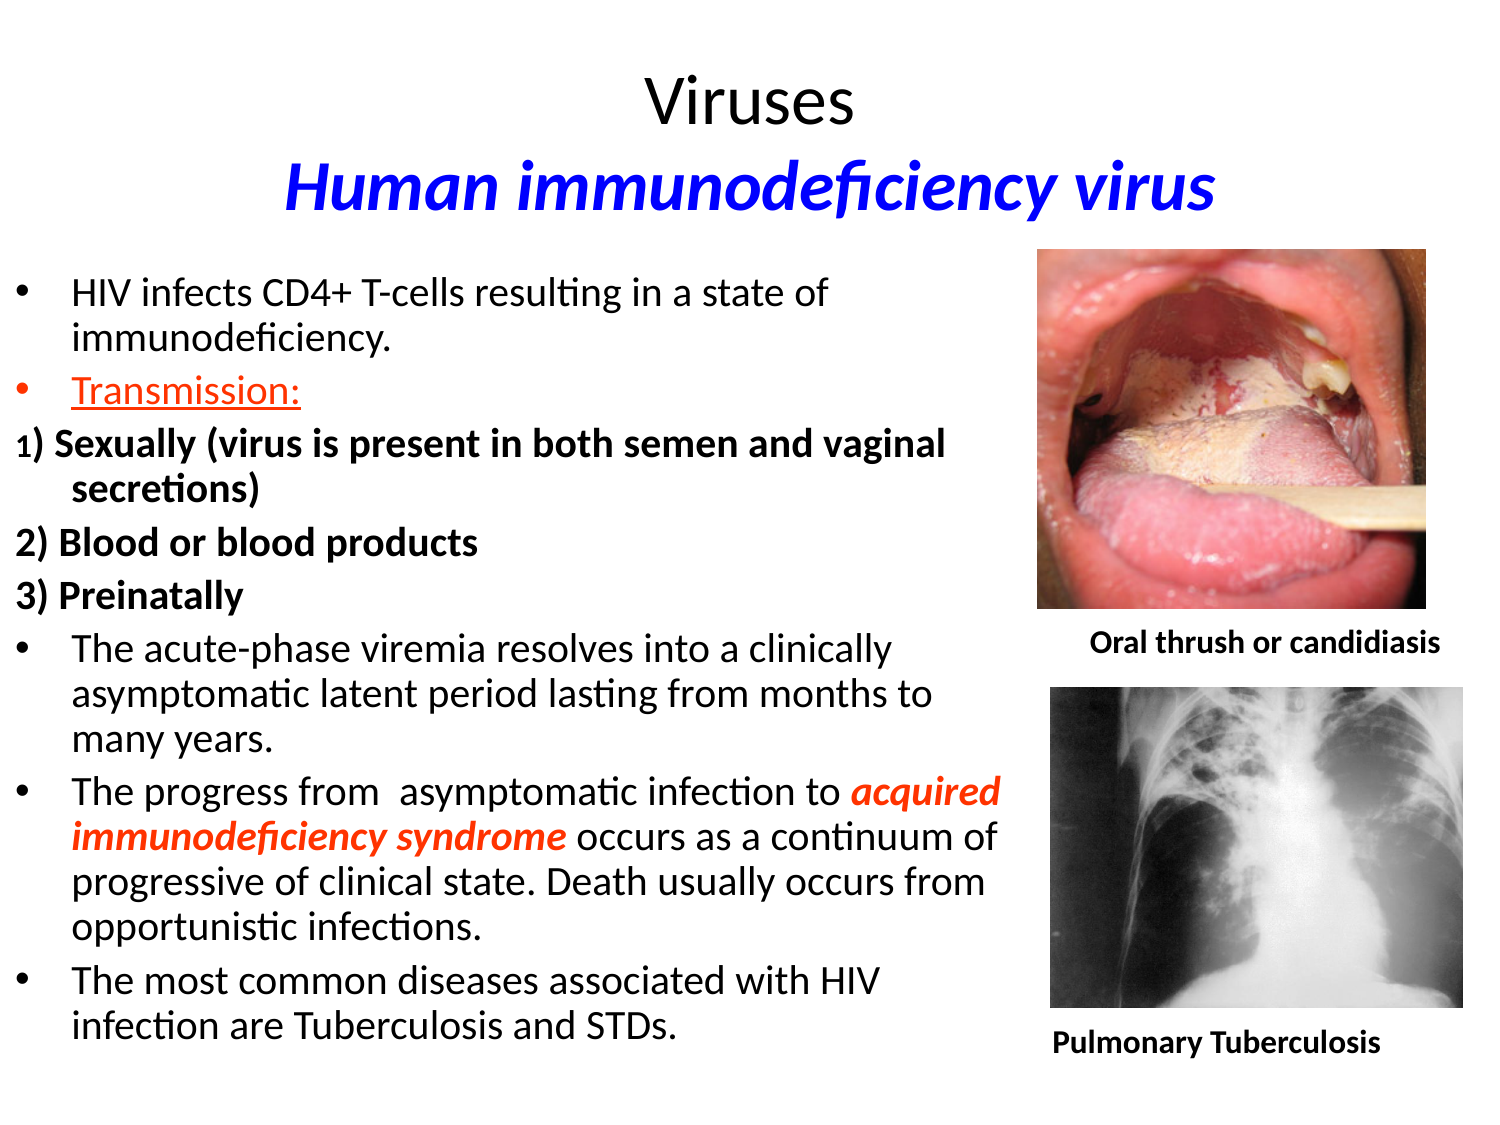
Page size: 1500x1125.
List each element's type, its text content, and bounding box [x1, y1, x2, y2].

title Viruses Human immunodeficiency virus [75, 45, 1425, 233]
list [1049, 687, 1464, 1008]
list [1037, 249, 1426, 609]
list HIV infects CD4+ T-cells resulting in a state of immunodeficiency. Transmission: 1) Sexually (virus is present in both semen and vaginal secretions) 2) Blood or blood products 3) Preinatally The acute-phase viremia resolves into a clinically asymptomatic latent period lasting from months to many years. The progress from asymptomatic infection to acquired immunodeficiency syndrome occurs as a continuum of progressive of clinical state. Death usually occurs from opportunistic infections. The most common diseases associated with HIV infection are Tuberculosis and STDs. [0, 262, 1025, 1125]
text_box Pulmonary Tuberculosis [1037, 1012, 1463, 1068]
text_box Oral thrush or candidiasis [1074, 612, 1500, 668]
